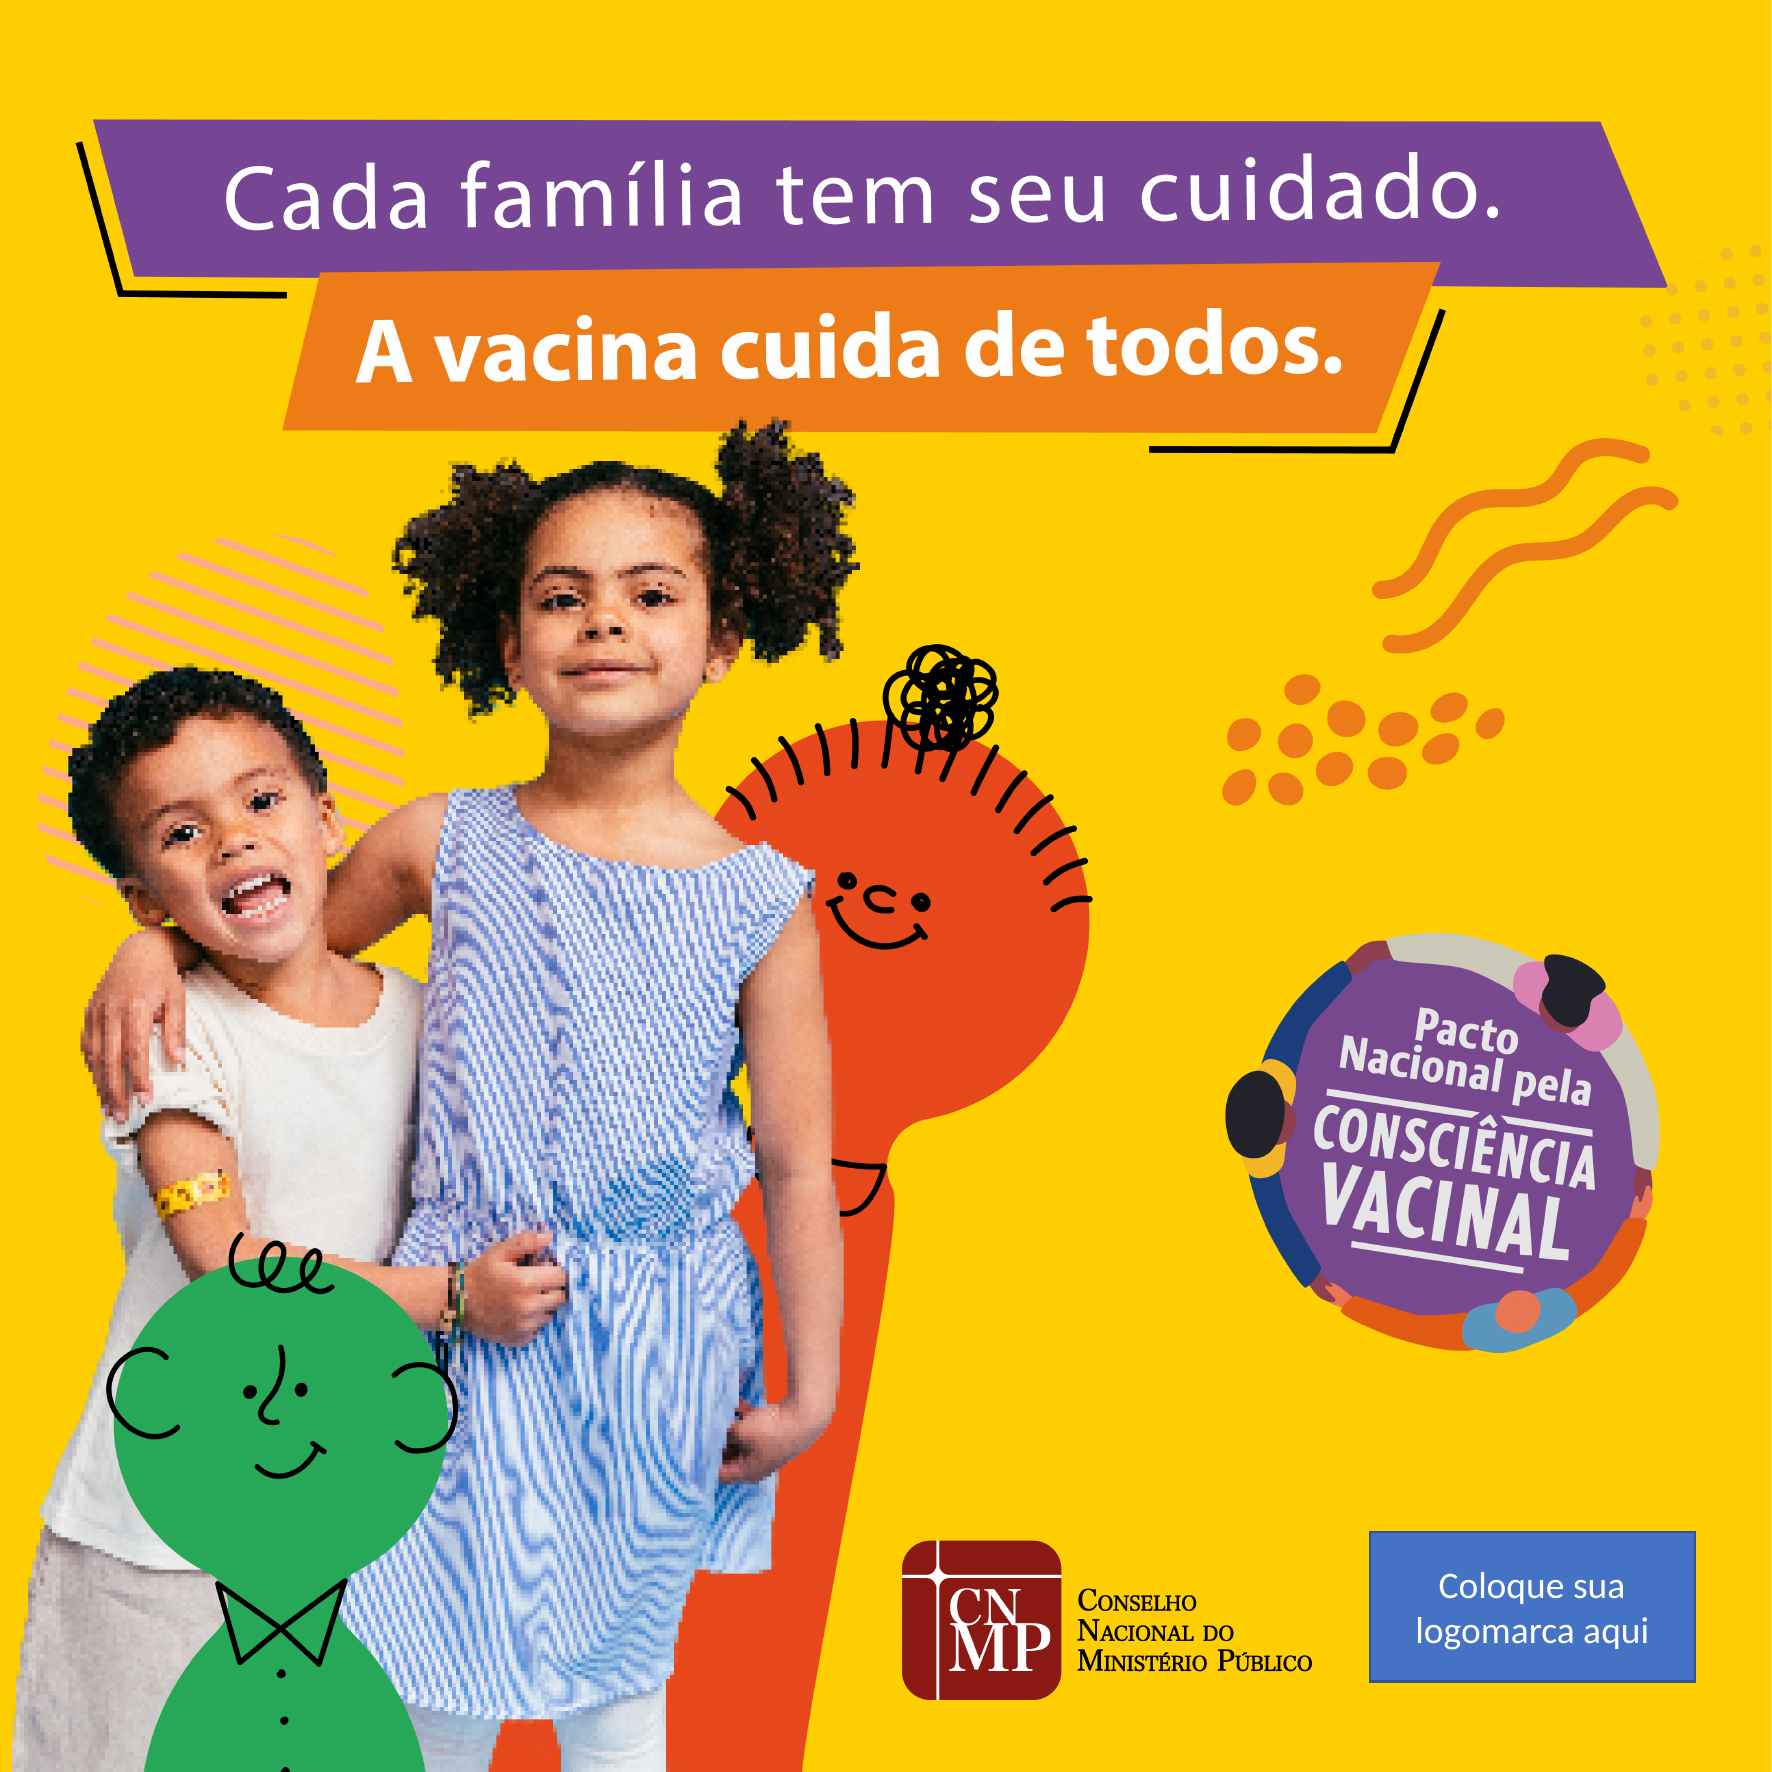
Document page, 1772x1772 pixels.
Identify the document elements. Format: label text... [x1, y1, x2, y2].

text_box Coloque sua logomarca aqui [1369, 1531, 1696, 1683]
picture [0, 0, 1772, 1772]
